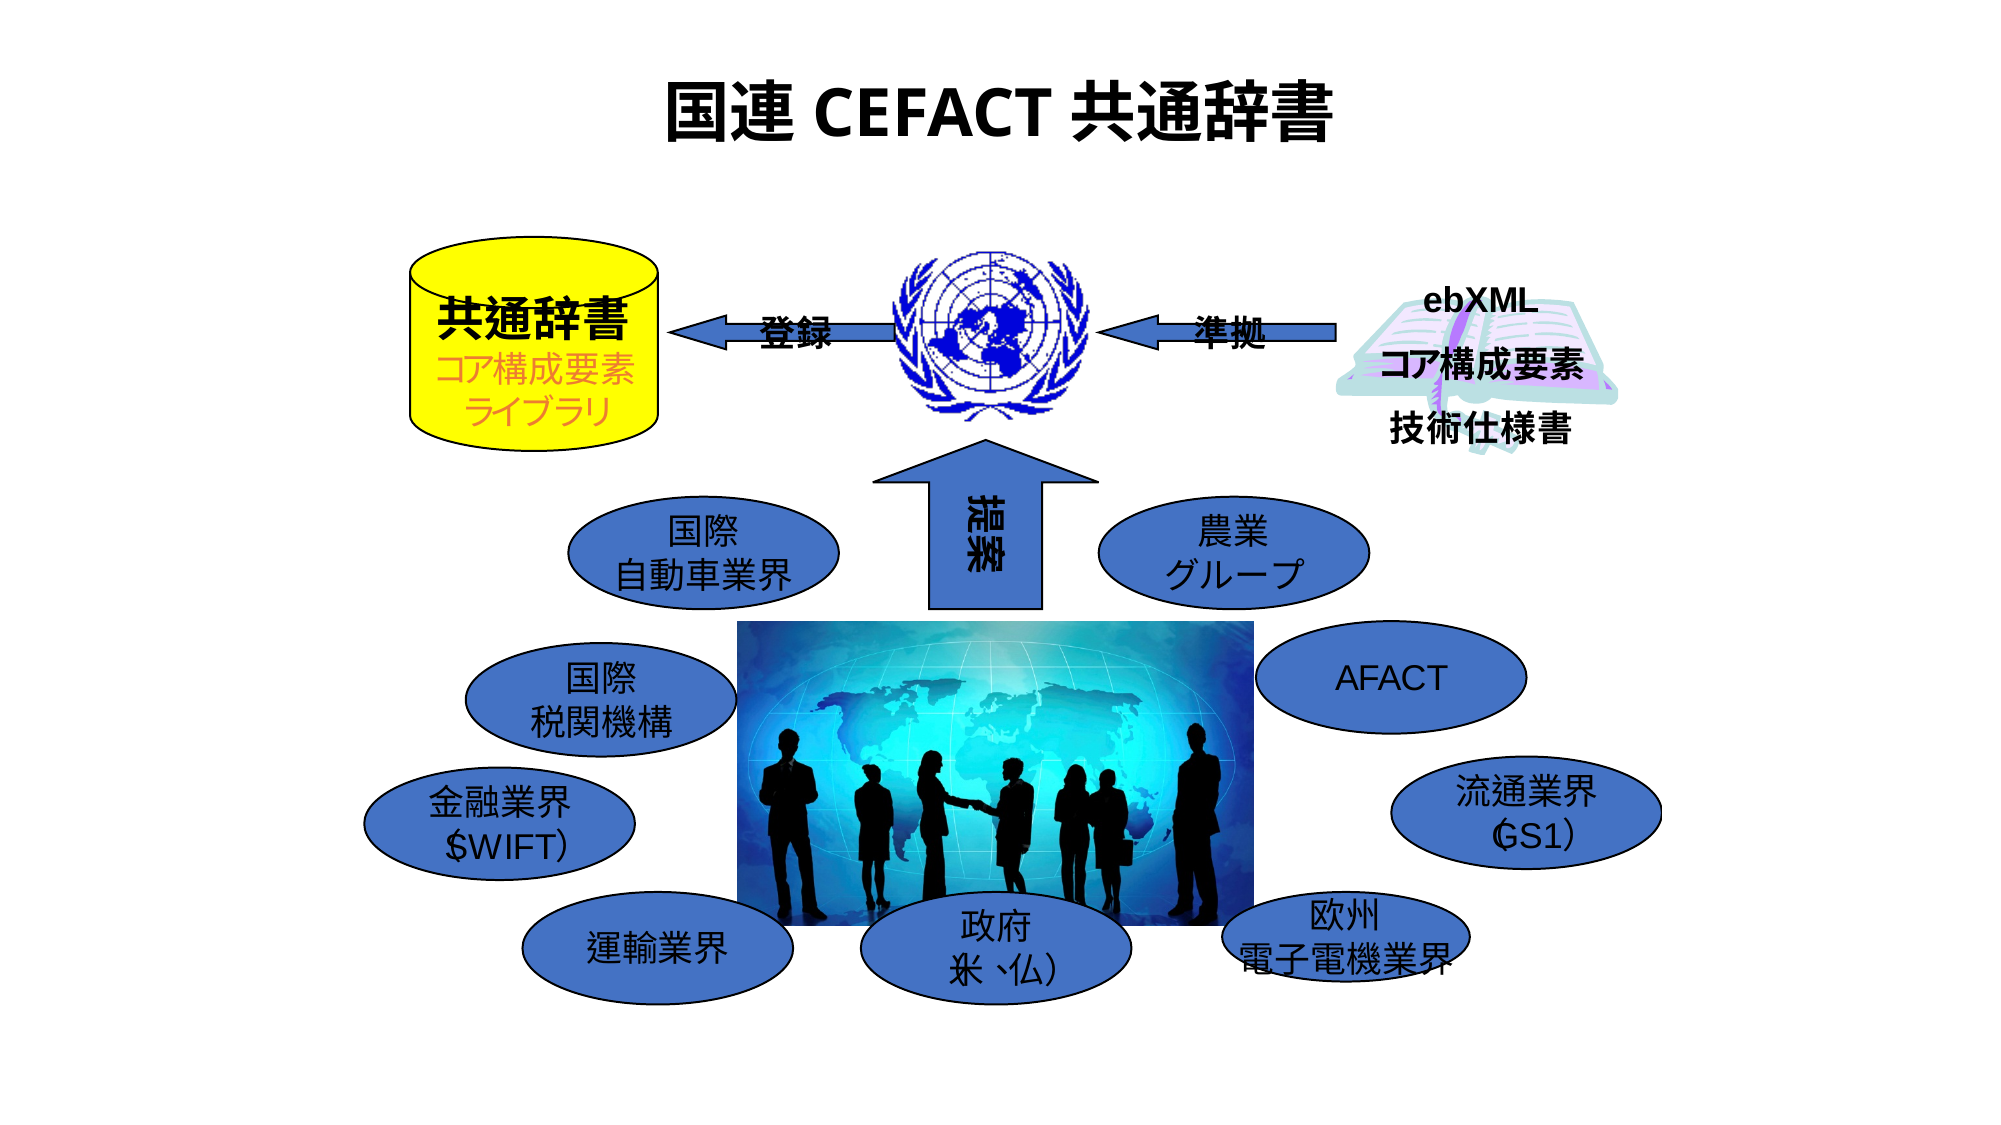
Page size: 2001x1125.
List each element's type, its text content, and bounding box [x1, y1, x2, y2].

picture [165, 145, 1795, 1063]
text_box 国連CEFACT共通辞書 [512, 62, 1488, 145]
